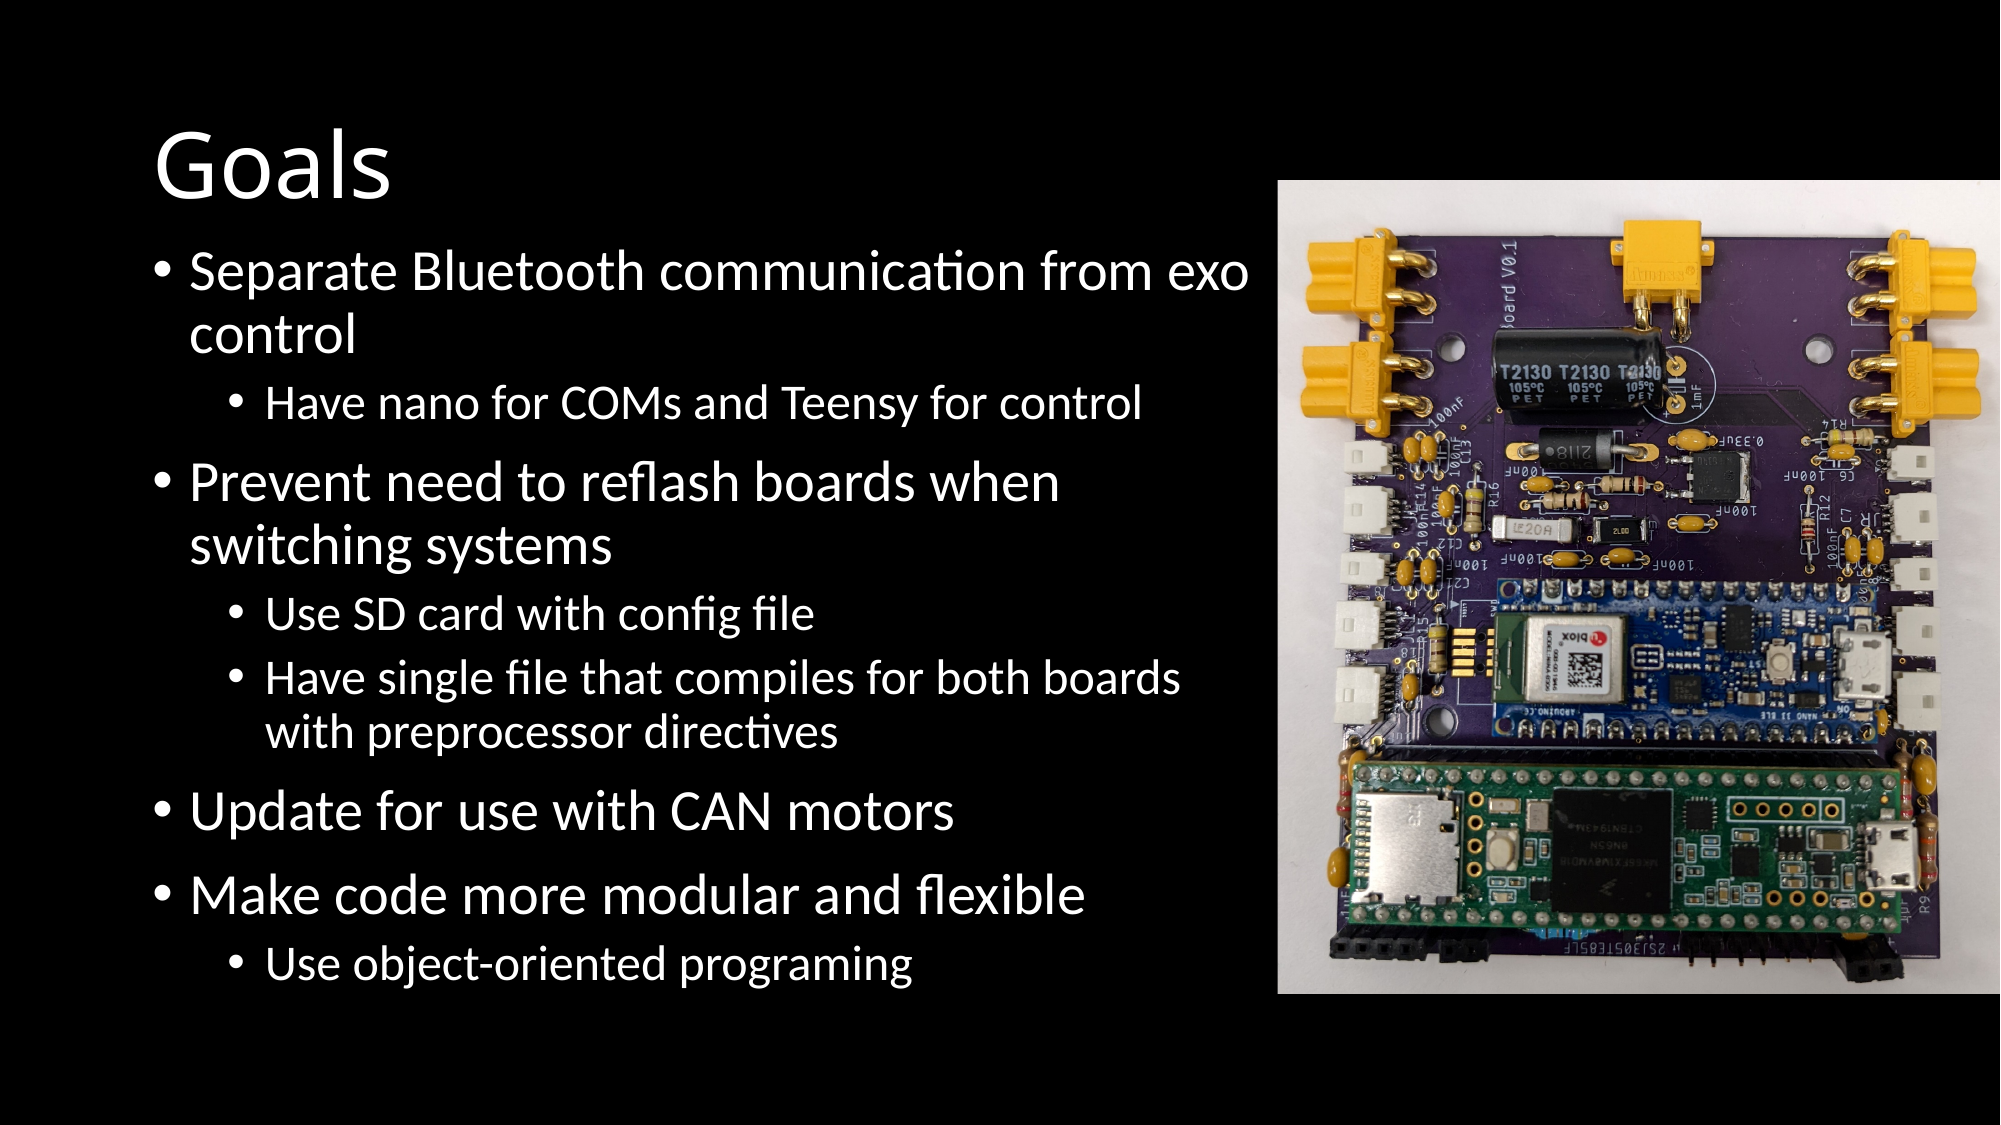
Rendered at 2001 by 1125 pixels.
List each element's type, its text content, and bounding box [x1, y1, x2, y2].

list Separate Bluetooth communication from exo control Have nano for COMs and Teensy for control Prevent need to reflash boards when switching systems Use SD card with config file Have single file that compiles for both boards with preprocessor directives Update for use with CAN motors Make code more modular and flexible Use object-oriented programing [137, 232, 1278, 1014]
title Goals [137, 59, 1863, 232]
picture [1277, 180, 2000, 994]
